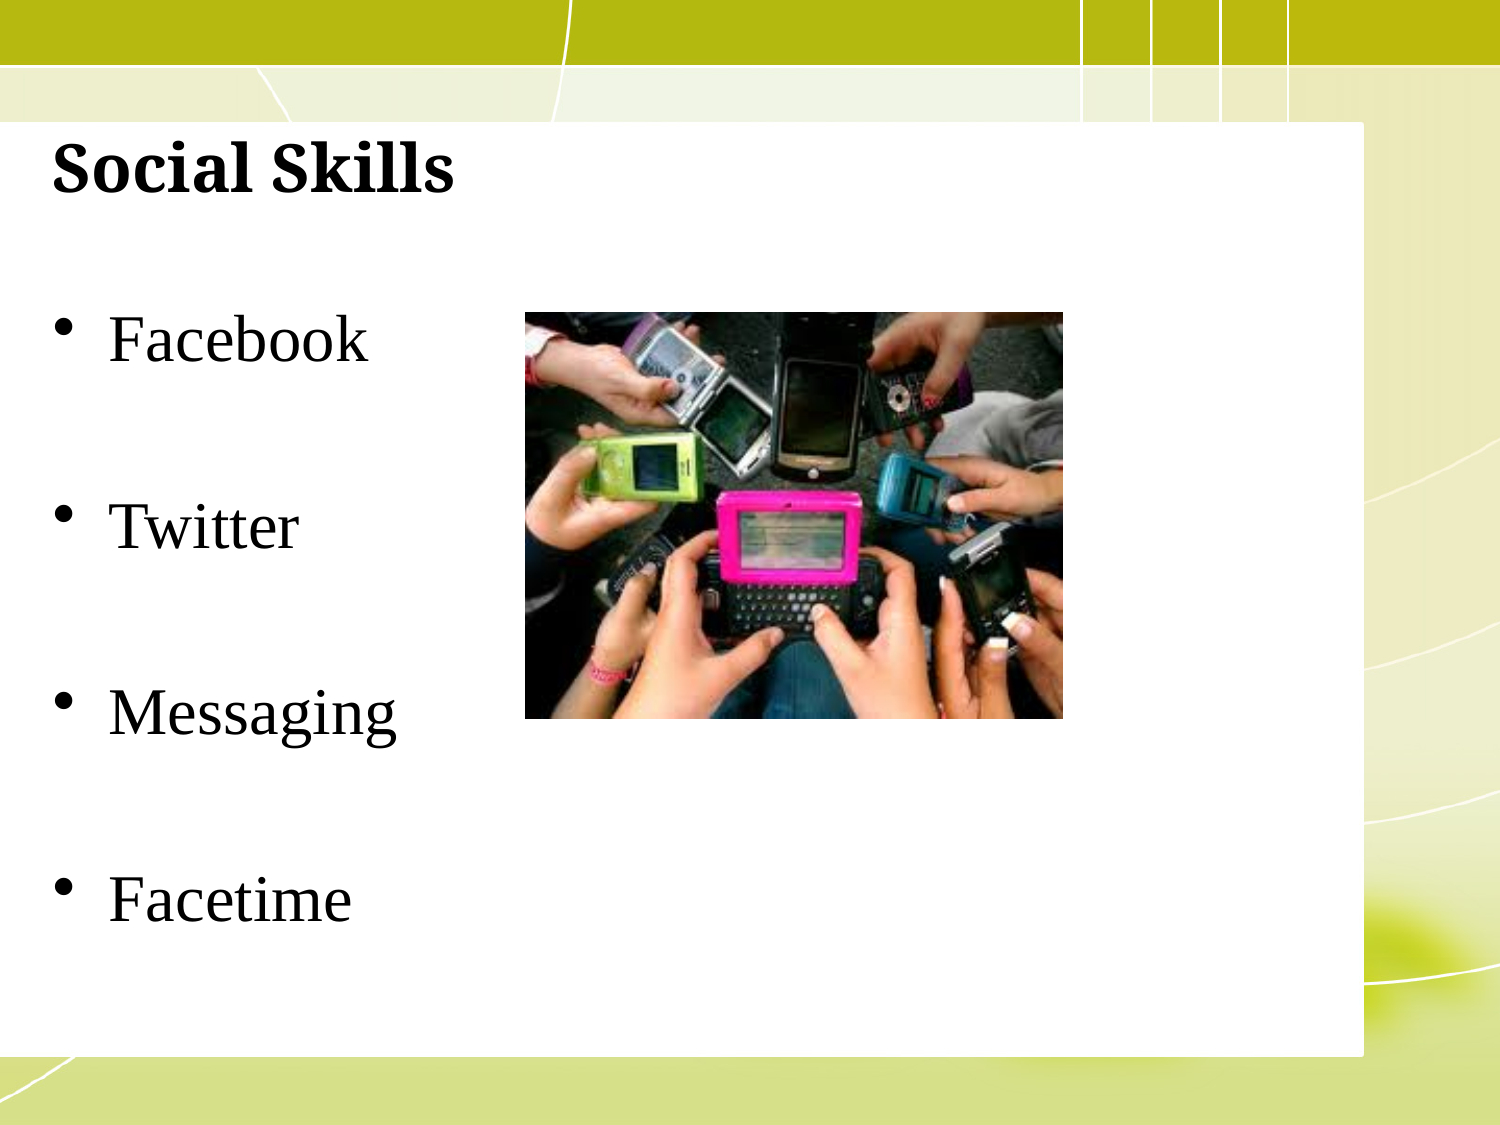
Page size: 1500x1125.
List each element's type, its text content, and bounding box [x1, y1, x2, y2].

picture [0, 0, 1500, 1125]
list Facebook Twitter Messaging Facetime [37, 287, 1288, 963]
title Social Skills [37, 137, 1288, 276]
